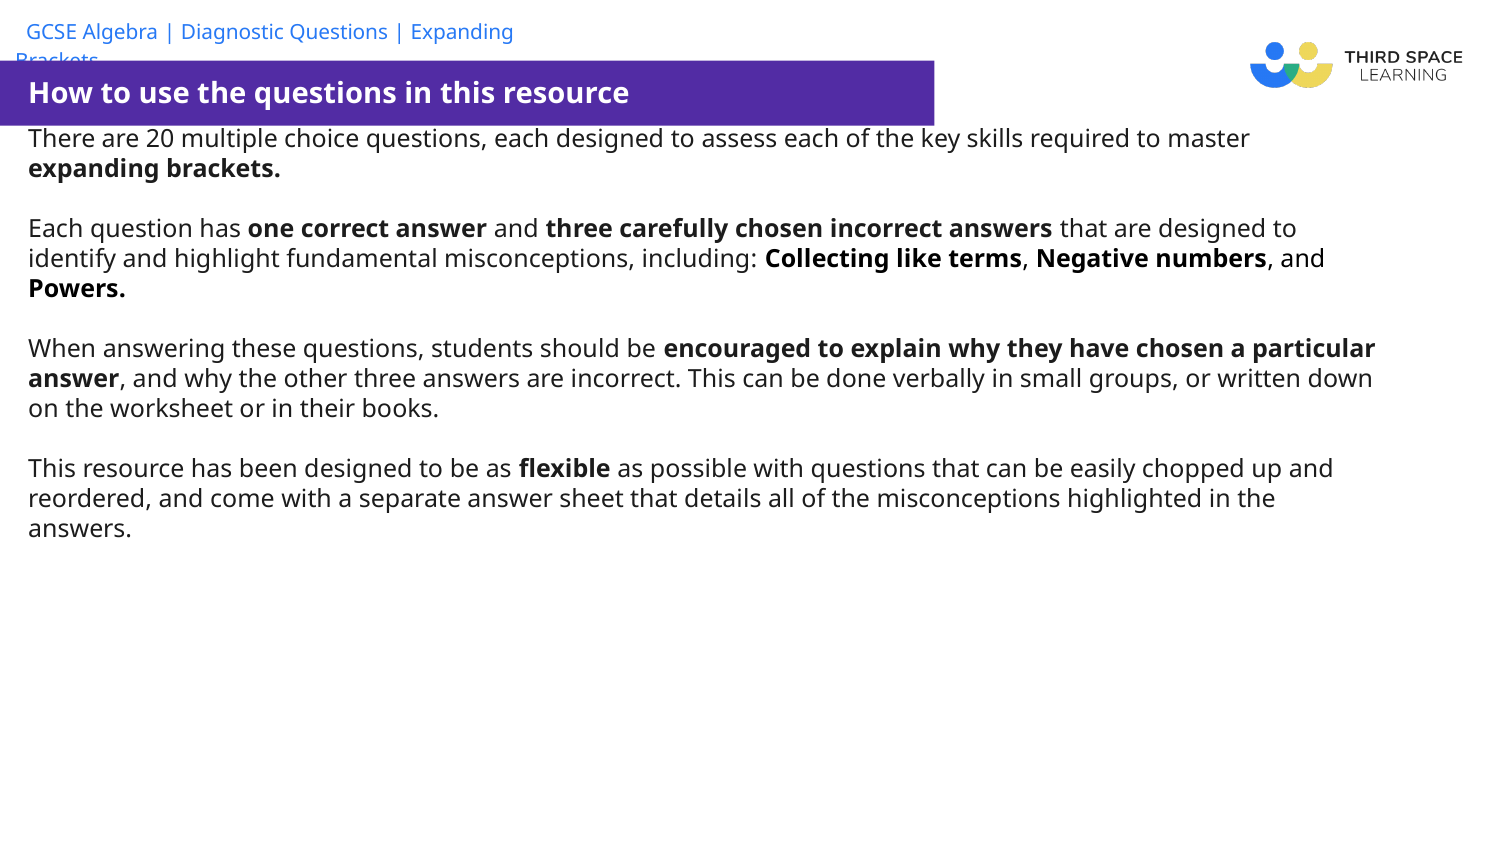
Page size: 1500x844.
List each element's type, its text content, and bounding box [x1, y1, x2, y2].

text_box There are 20 multiple choice questions, each designed to assess each of the key skills required to master expanding brackets. Each question has one correct answer and three carefully chosen incorrect answers that are designed to identify and highlight fundamental misconceptions, including: Collecting like terms, Negative numbers, and Powers. When answering these questions, students should be encouraged to explain why they have chosen a particular answer, and why the other three answers are incorrect. This can be done verbally in small groups, or written down on the worksheet or in their books. This resource has been designed to be as flexible as possible with questions that can be easily chopped up and reordered, and come with a separate answer sheet that details all of the misconceptions highlighted in the answers. [13, 151, 1403, 632]
picture [1250, 33, 1465, 99]
text_box How to use the questions in this resource [13, 59, 658, 125]
